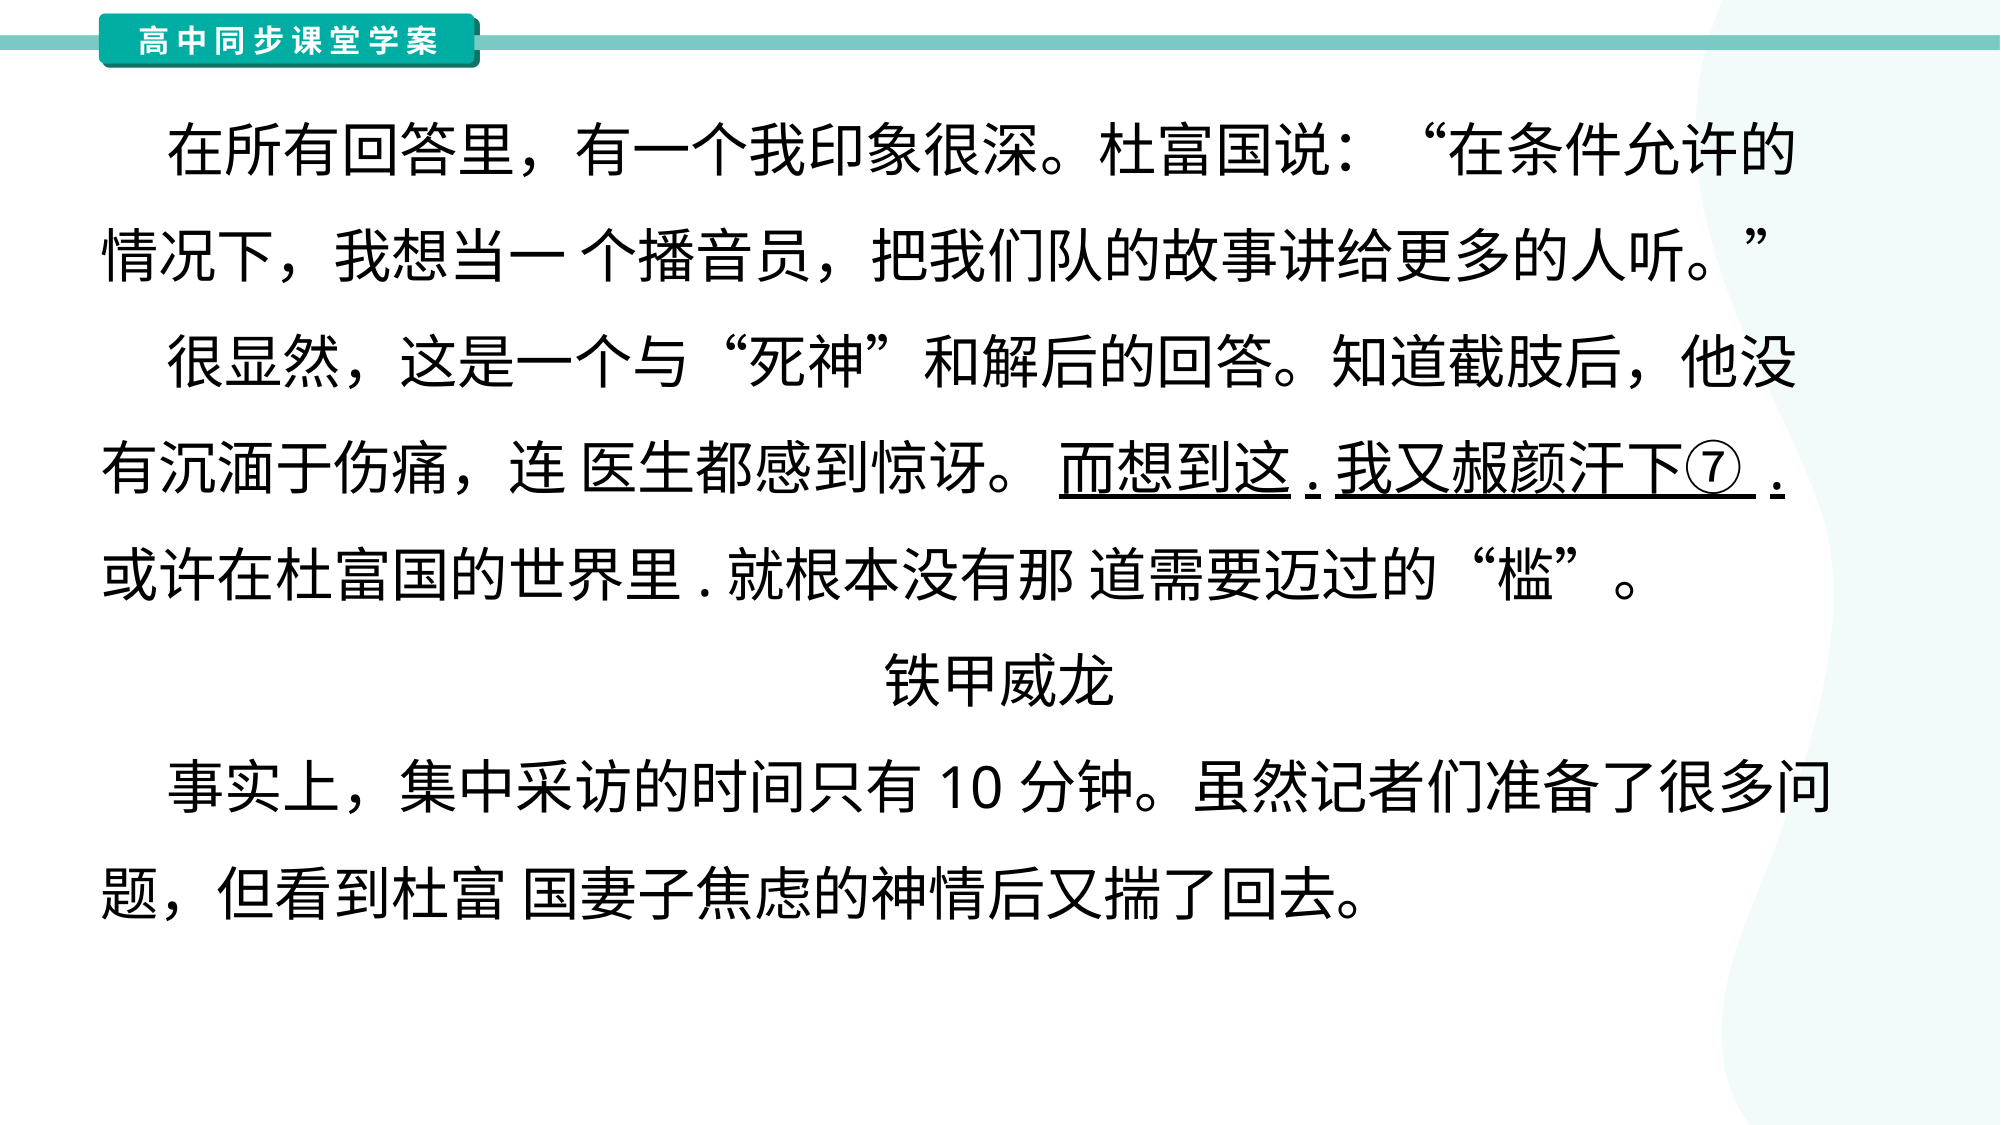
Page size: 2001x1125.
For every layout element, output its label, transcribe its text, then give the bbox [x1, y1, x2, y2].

picture [0, 0, 2000, 1125]
text_box 在所有回答里，有一个我印象很深。杜富国说：“在条件允许的 情况下，我想当一 个播音员，把我们队的故事讲给更多的人听。” 很显然，这是一个与“死神”和解后的回答。知道截肢后，他没 有沉湎于伤痛，连 医生都感到惊讶。 而想到这.我又赧颜汗下⑦ . 或许在杜富国的世界里.就根本没有那 道需要迈过的“槛”。 铁甲威龙 事实上，集中采访的时间只有10分钟。虽然记者们准备了很多问 题，但看到杜富 国妻子焦虑的神情后又揣了回去。 [100, 76, 1899, 1033]
